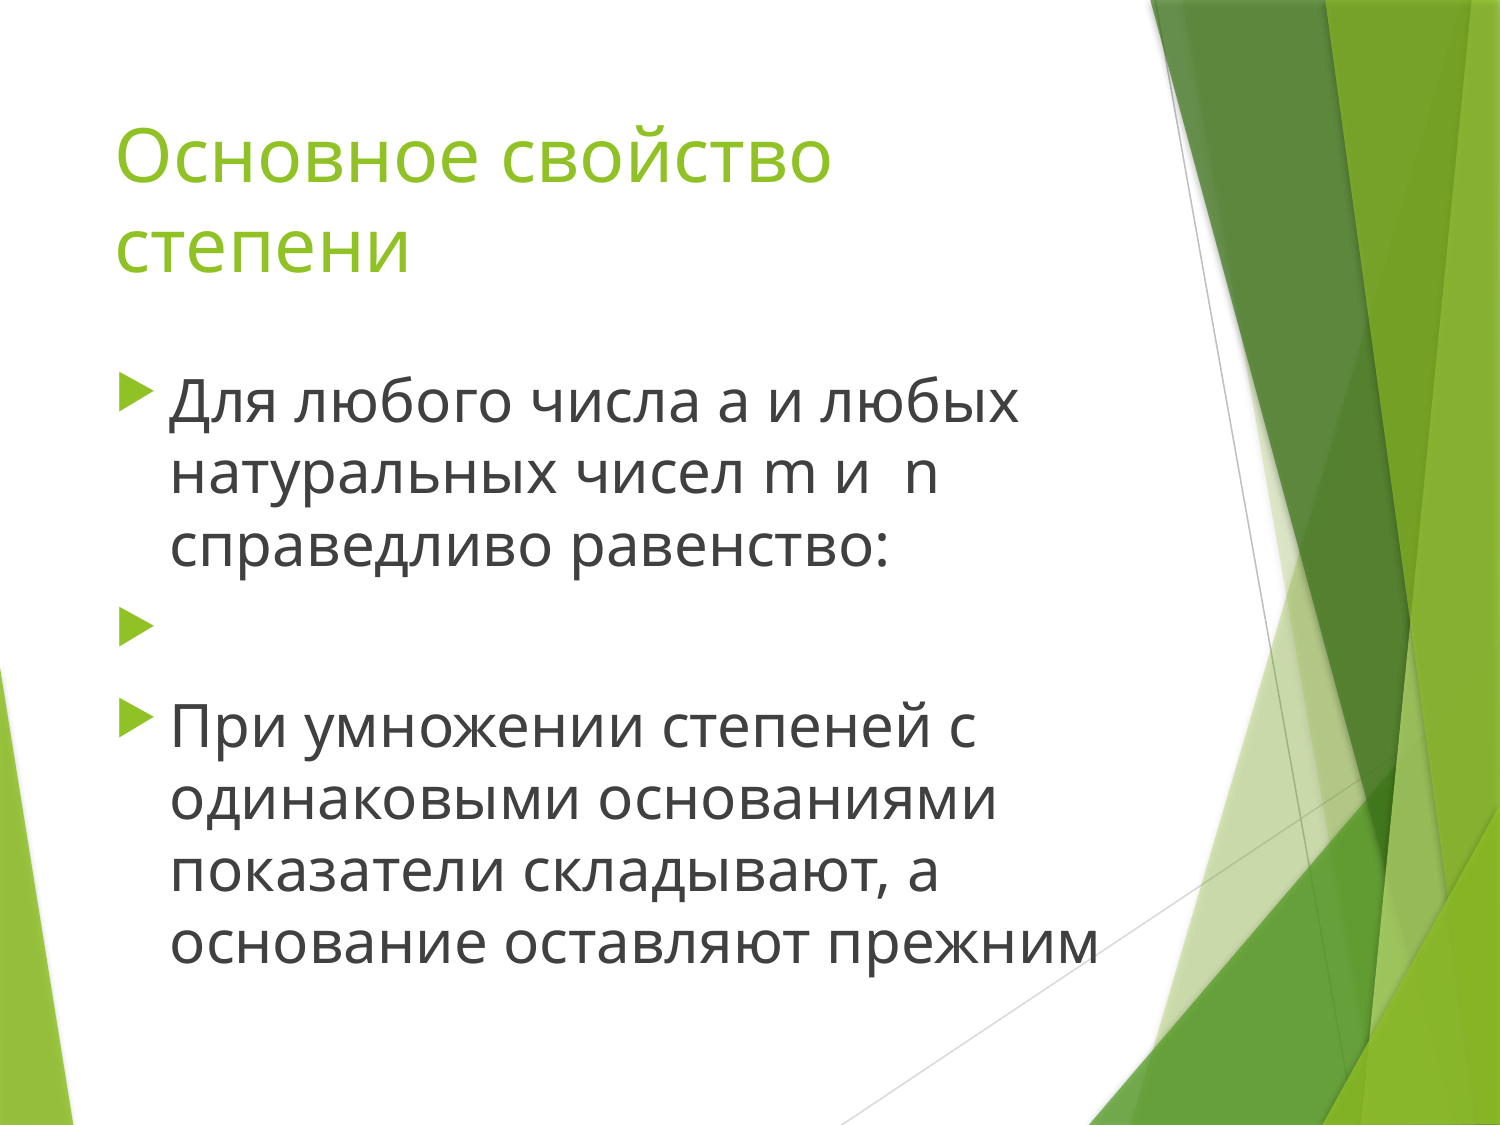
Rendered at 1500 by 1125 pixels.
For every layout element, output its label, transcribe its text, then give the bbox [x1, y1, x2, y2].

title Основное свойство степени [99, 99, 1142, 317]
